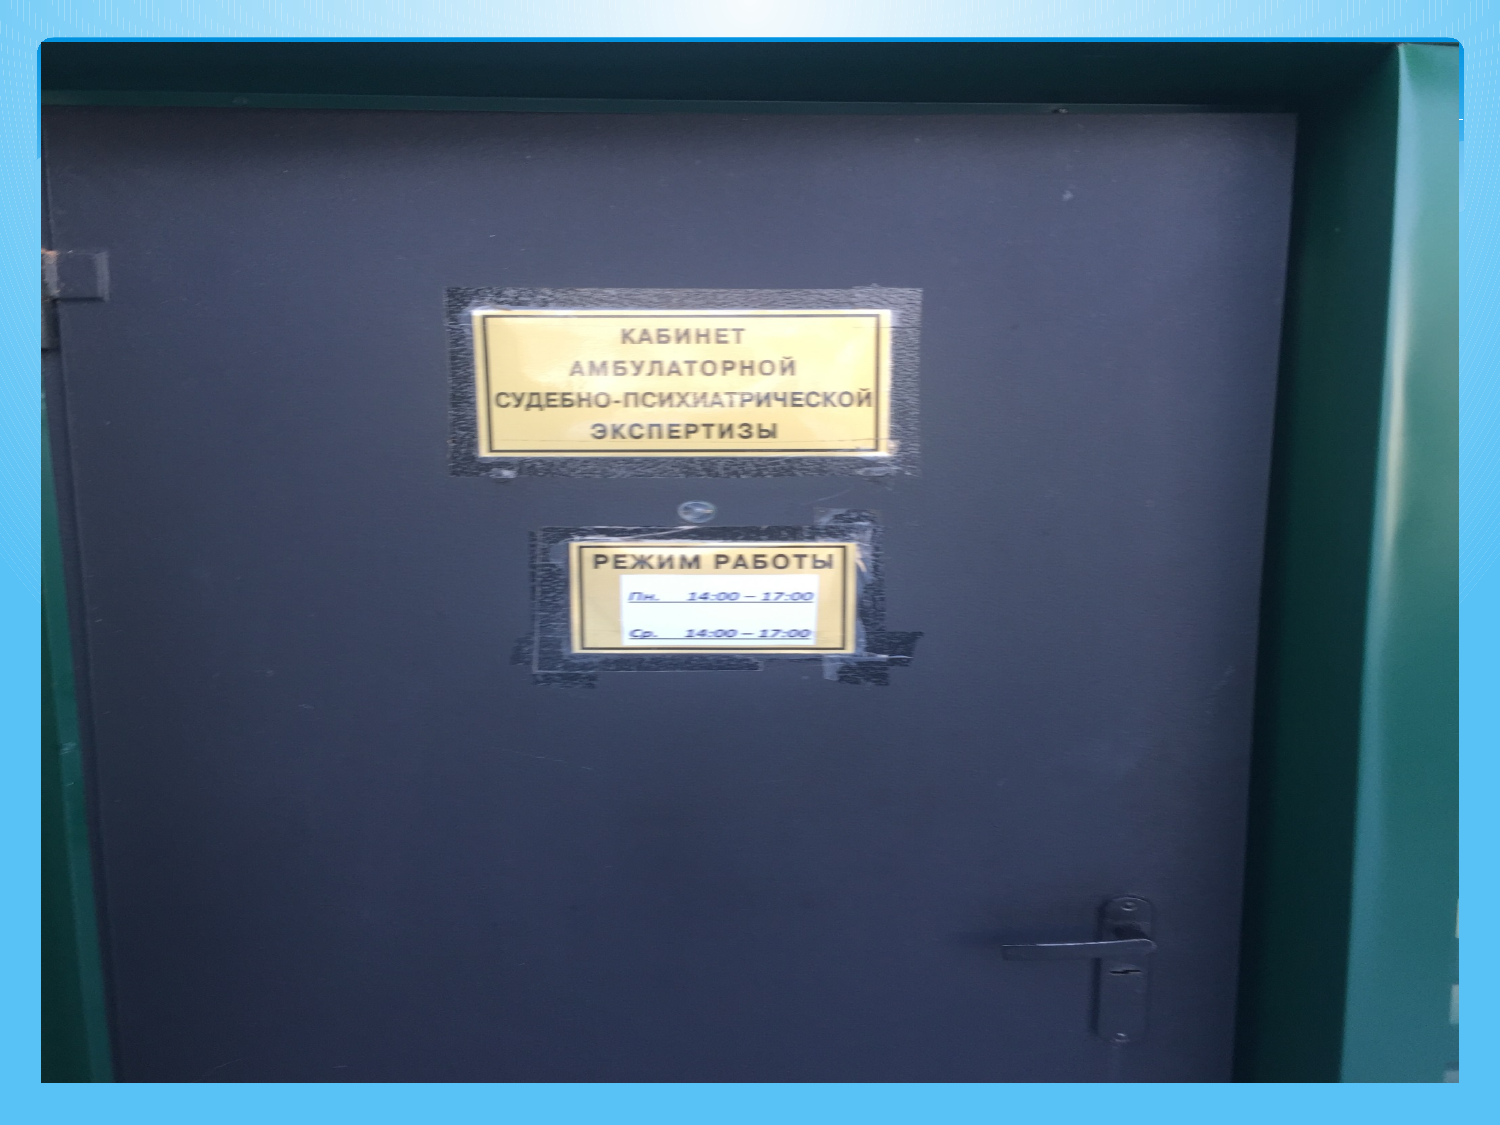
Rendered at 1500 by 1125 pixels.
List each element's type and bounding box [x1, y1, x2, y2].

picture [41, 42, 1459, 1083]
